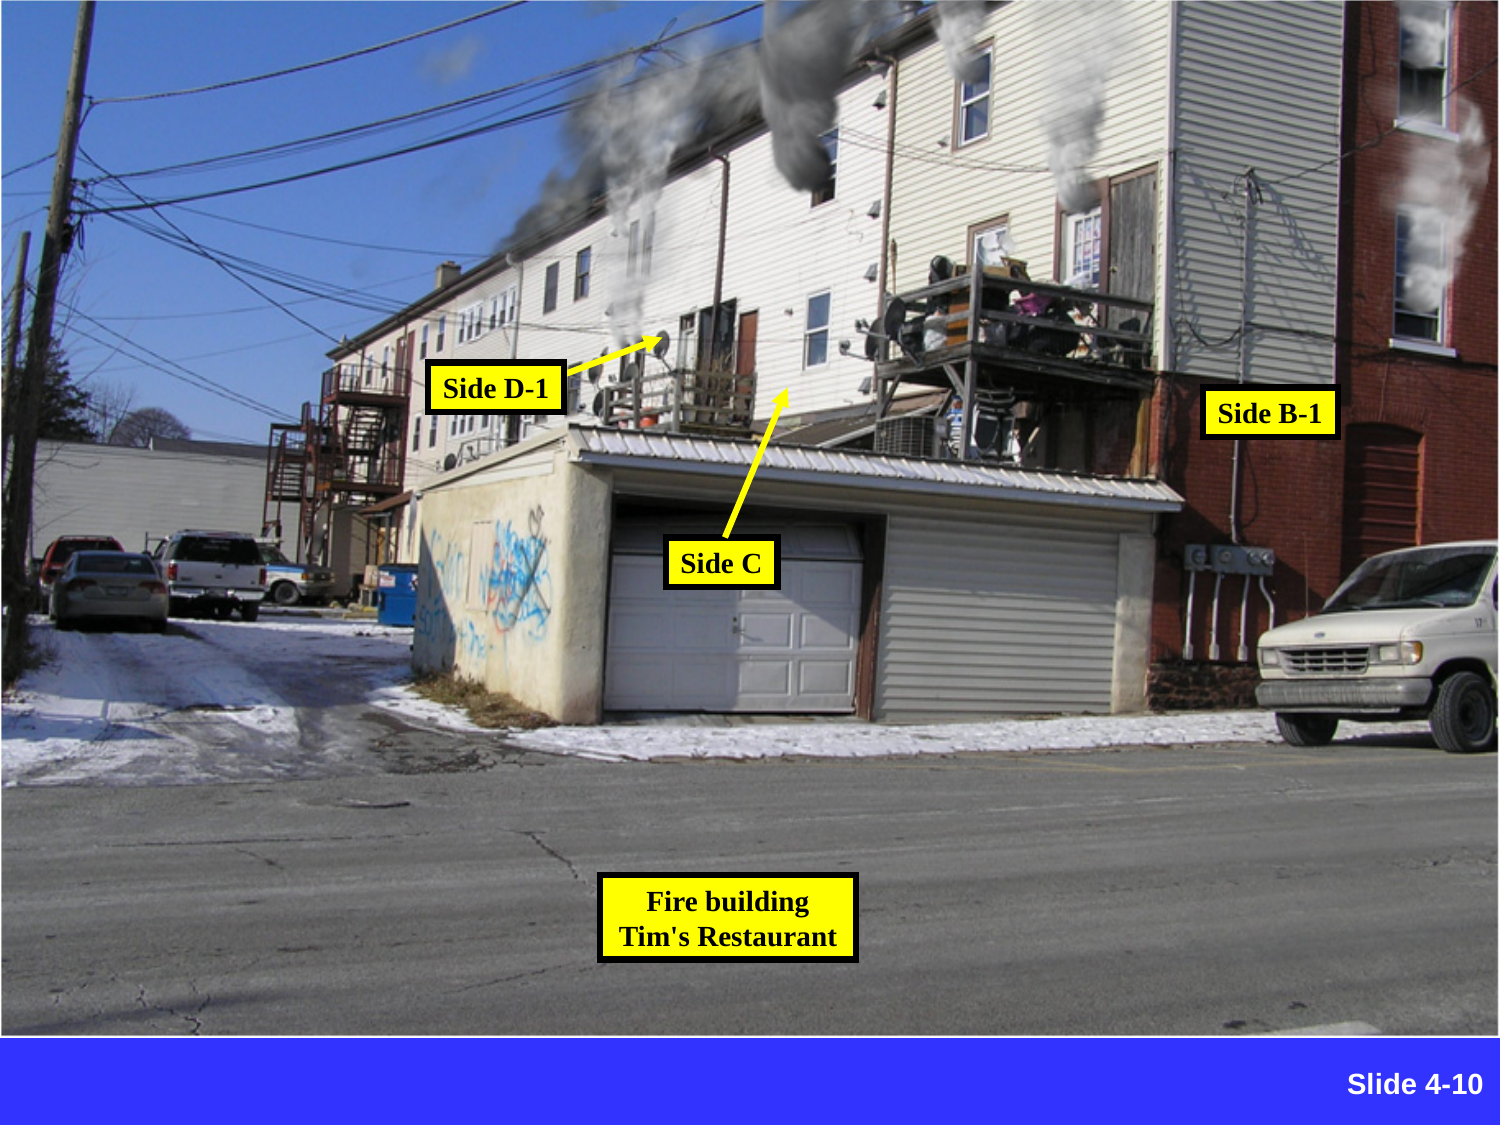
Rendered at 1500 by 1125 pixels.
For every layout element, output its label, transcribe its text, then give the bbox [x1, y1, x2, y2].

picture [0, 0, 1500, 1038]
slide_number Slide 4-120 [1148, 1057, 1499, 1125]
